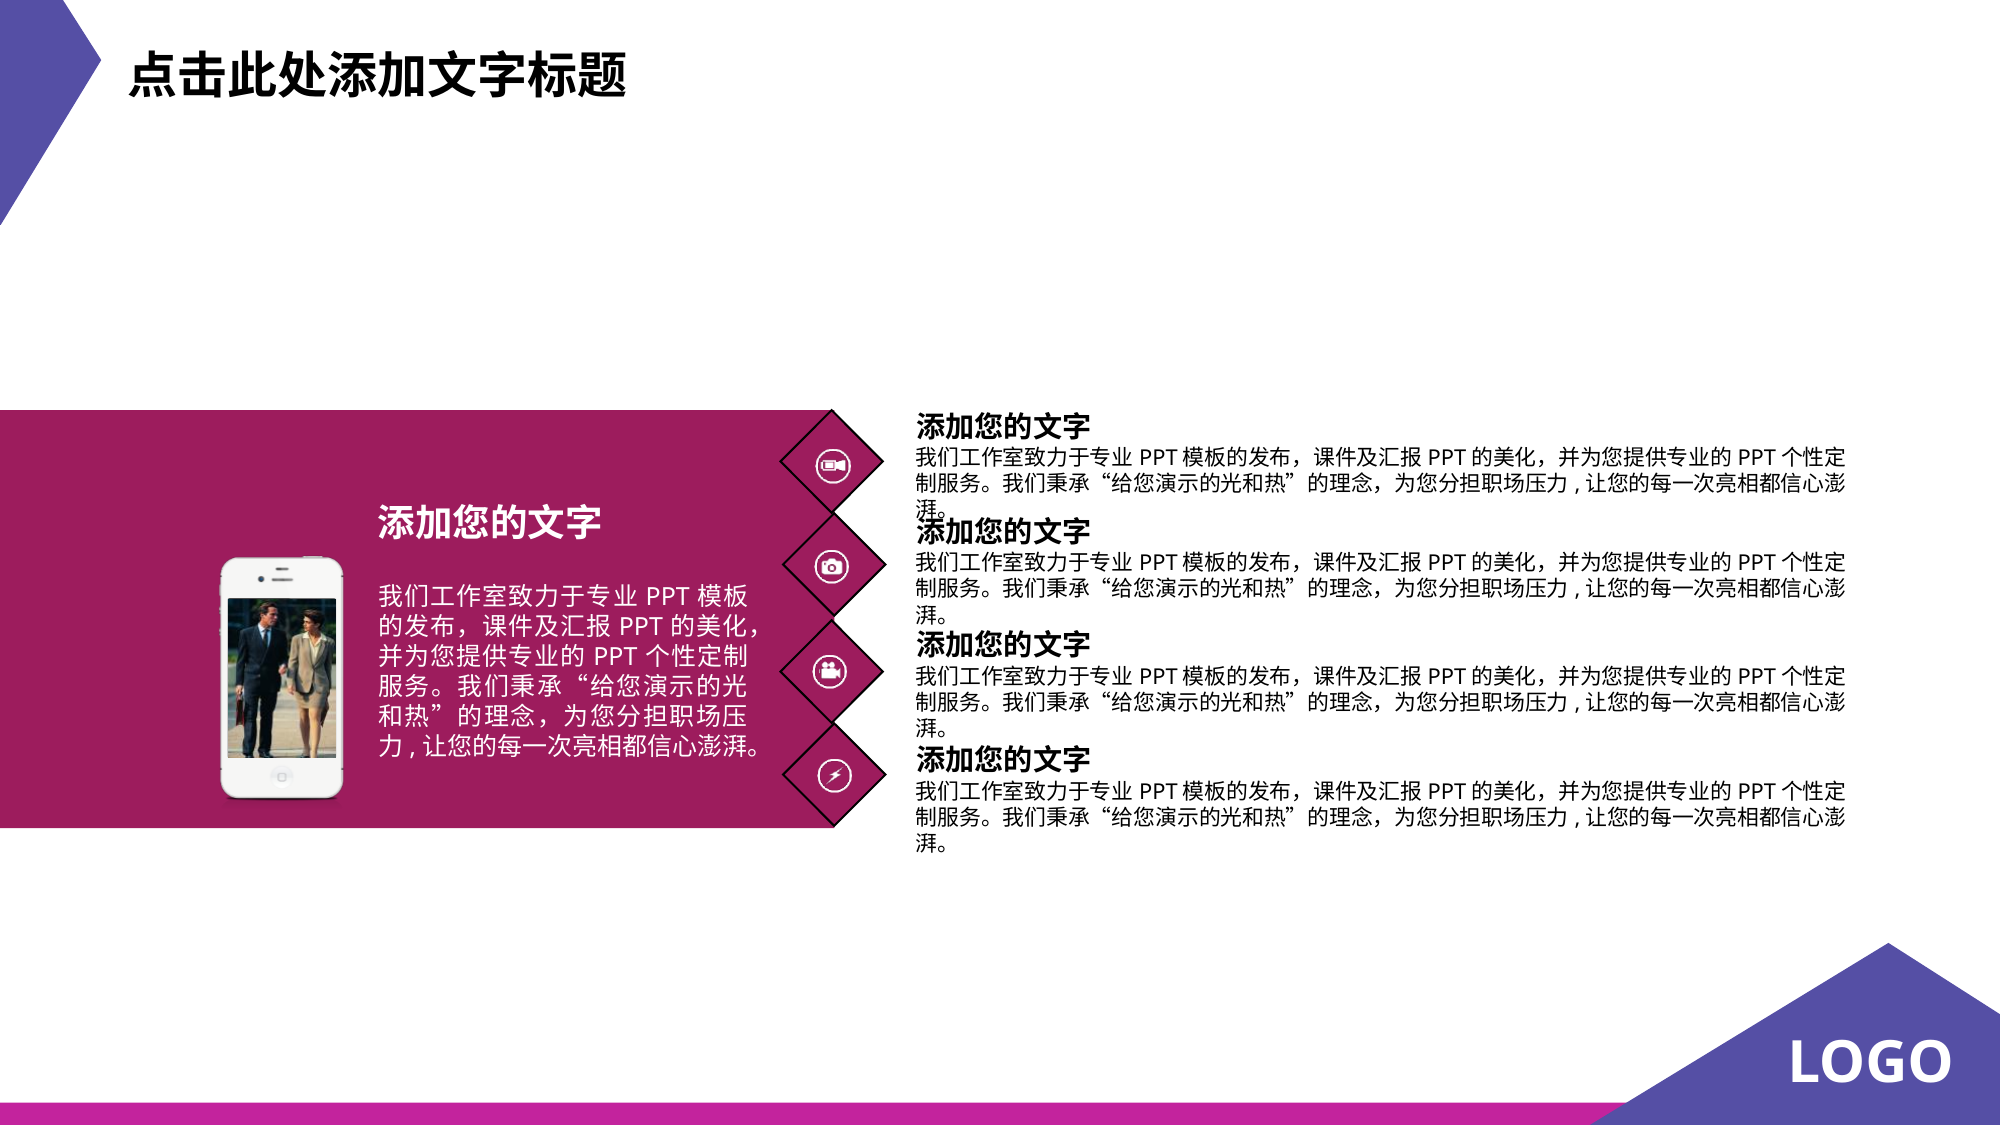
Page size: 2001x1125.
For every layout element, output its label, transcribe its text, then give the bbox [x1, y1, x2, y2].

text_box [0, 76, 160, 160]
text_box [0, 409, 835, 829]
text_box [783, 723, 886, 826]
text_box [783, 513, 886, 616]
text_box 我们工作室致力于专业PPT模板的发布，课件及汇报PPT的美化，并为您提供专业的PPT个性定制服务。我们秉承“给您演示的光和热”的理念，为您分担职场压力,让您的每一次亮相都信心澎湃。 [363, 573, 763, 768]
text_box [780, 620, 883, 723]
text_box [203, 544, 361, 819]
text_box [780, 410, 883, 513]
text_box [0, 1102, 1562, 1125]
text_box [901, 734, 1862, 839]
text_box 点击此处添加文字标题 [112, 36, 670, 112]
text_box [901, 505, 1862, 610]
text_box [901, 400, 1862, 505]
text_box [1562, 975, 2000, 1125]
text_box 添加您的文字 [362, 491, 629, 552]
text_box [901, 619, 1862, 723]
